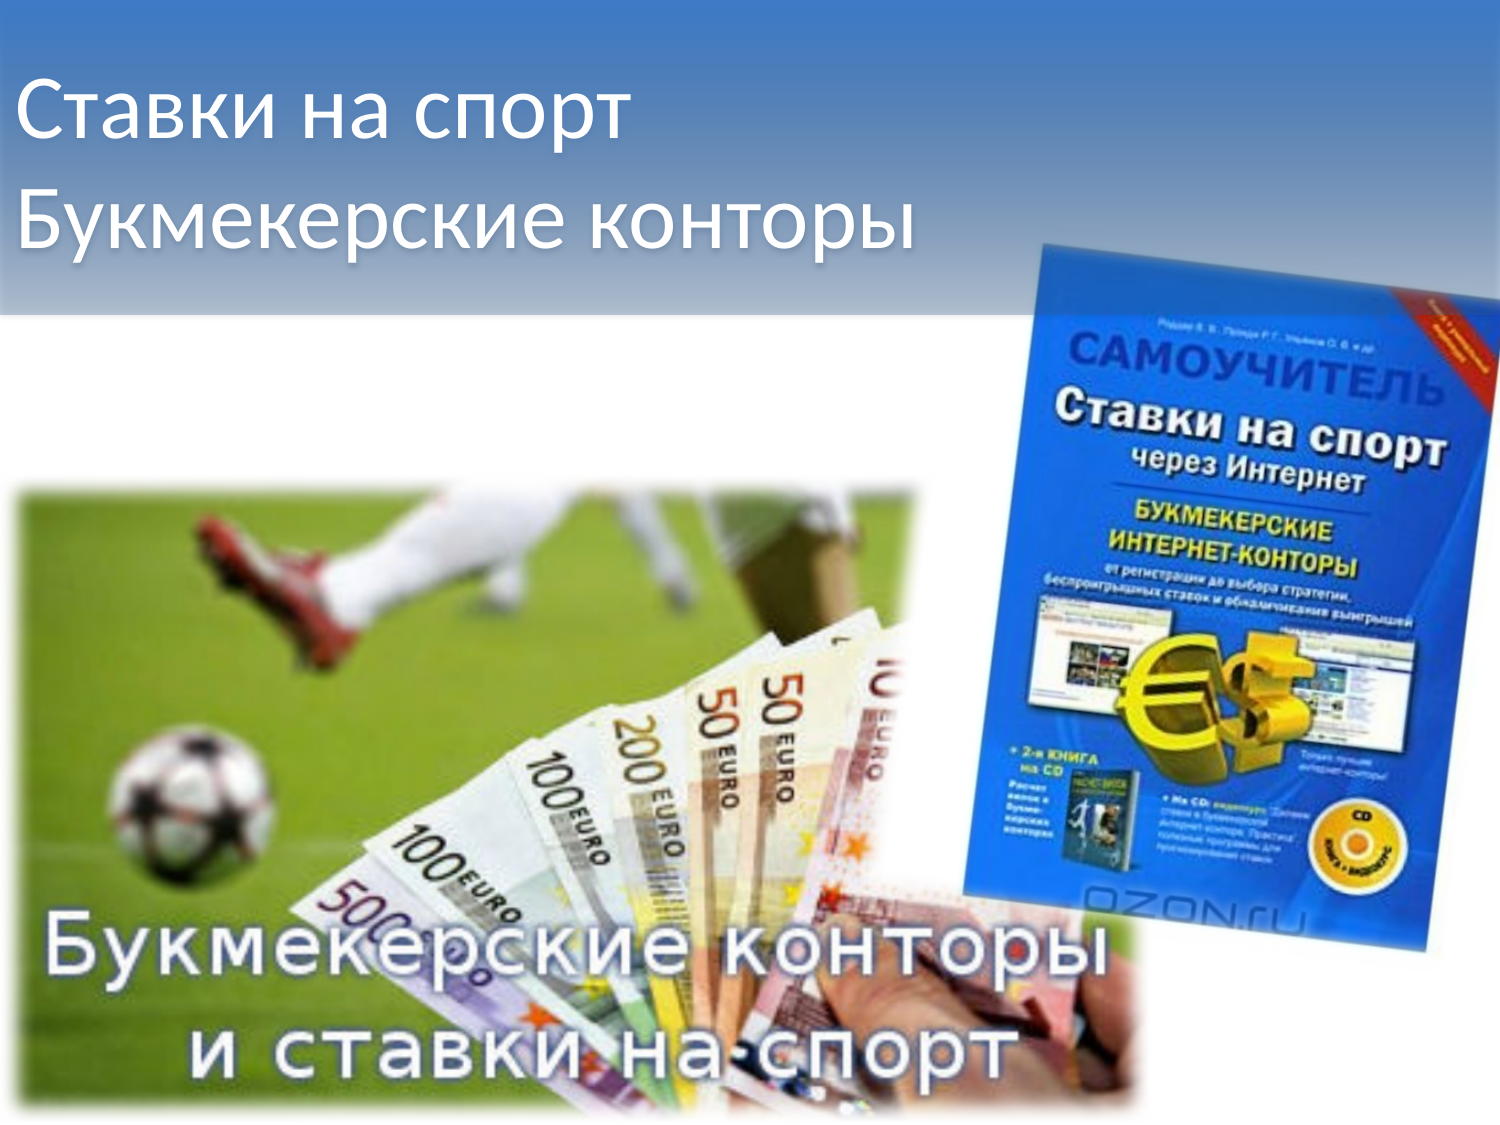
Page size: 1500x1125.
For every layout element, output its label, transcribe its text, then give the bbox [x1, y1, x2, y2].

title Ставки на спорт Букмекерские конторы [0, 0, 1500, 315]
picture [0, 248, 1500, 1125]
